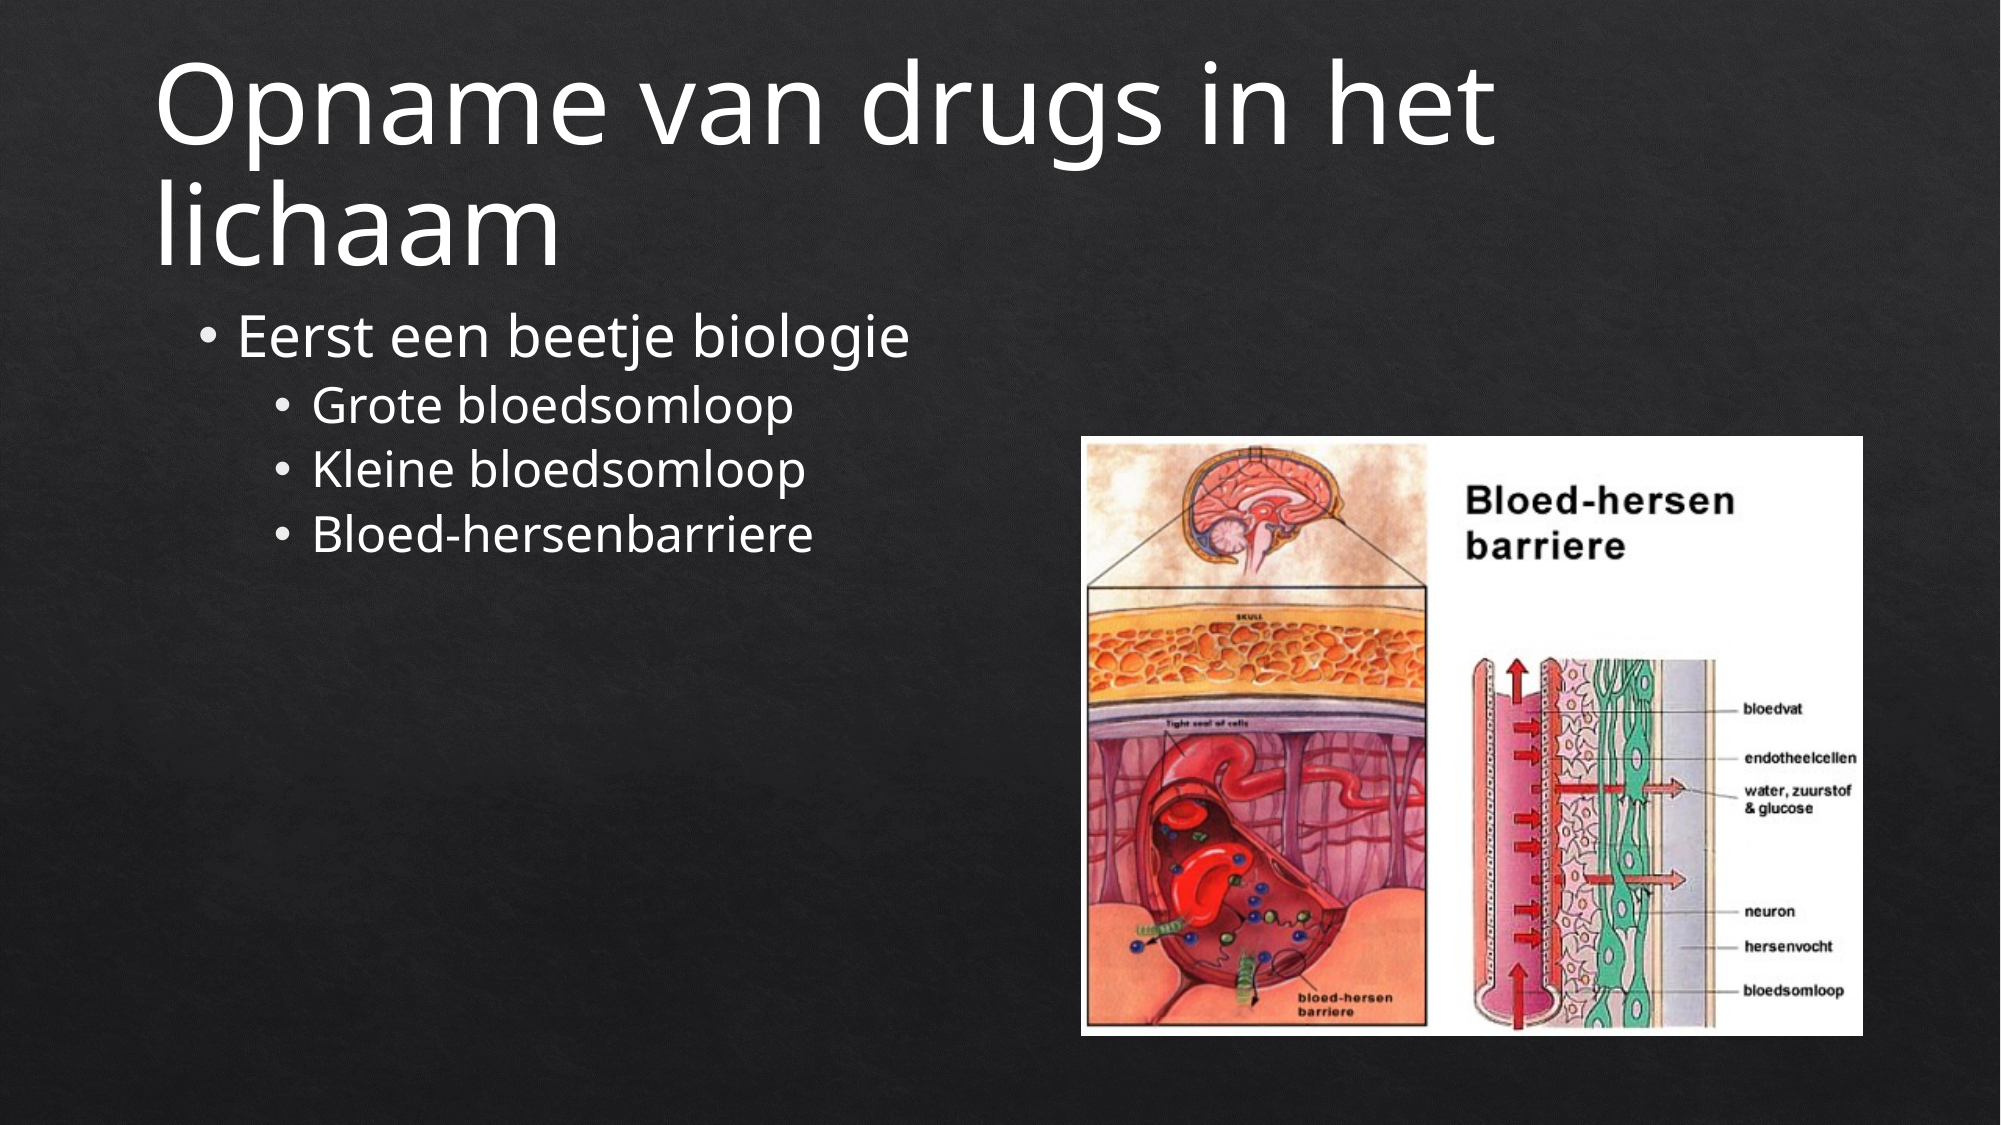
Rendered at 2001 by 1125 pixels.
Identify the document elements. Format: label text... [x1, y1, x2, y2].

title Opname van drugs in het lichaam [137, 59, 1863, 278]
list Eerst een beetje biologie Grote bloedsomloop Kleine bloedsomloop Bloed-hersenbarriere [183, 299, 1863, 1014]
picture [0, 0, 2001, 1125]
